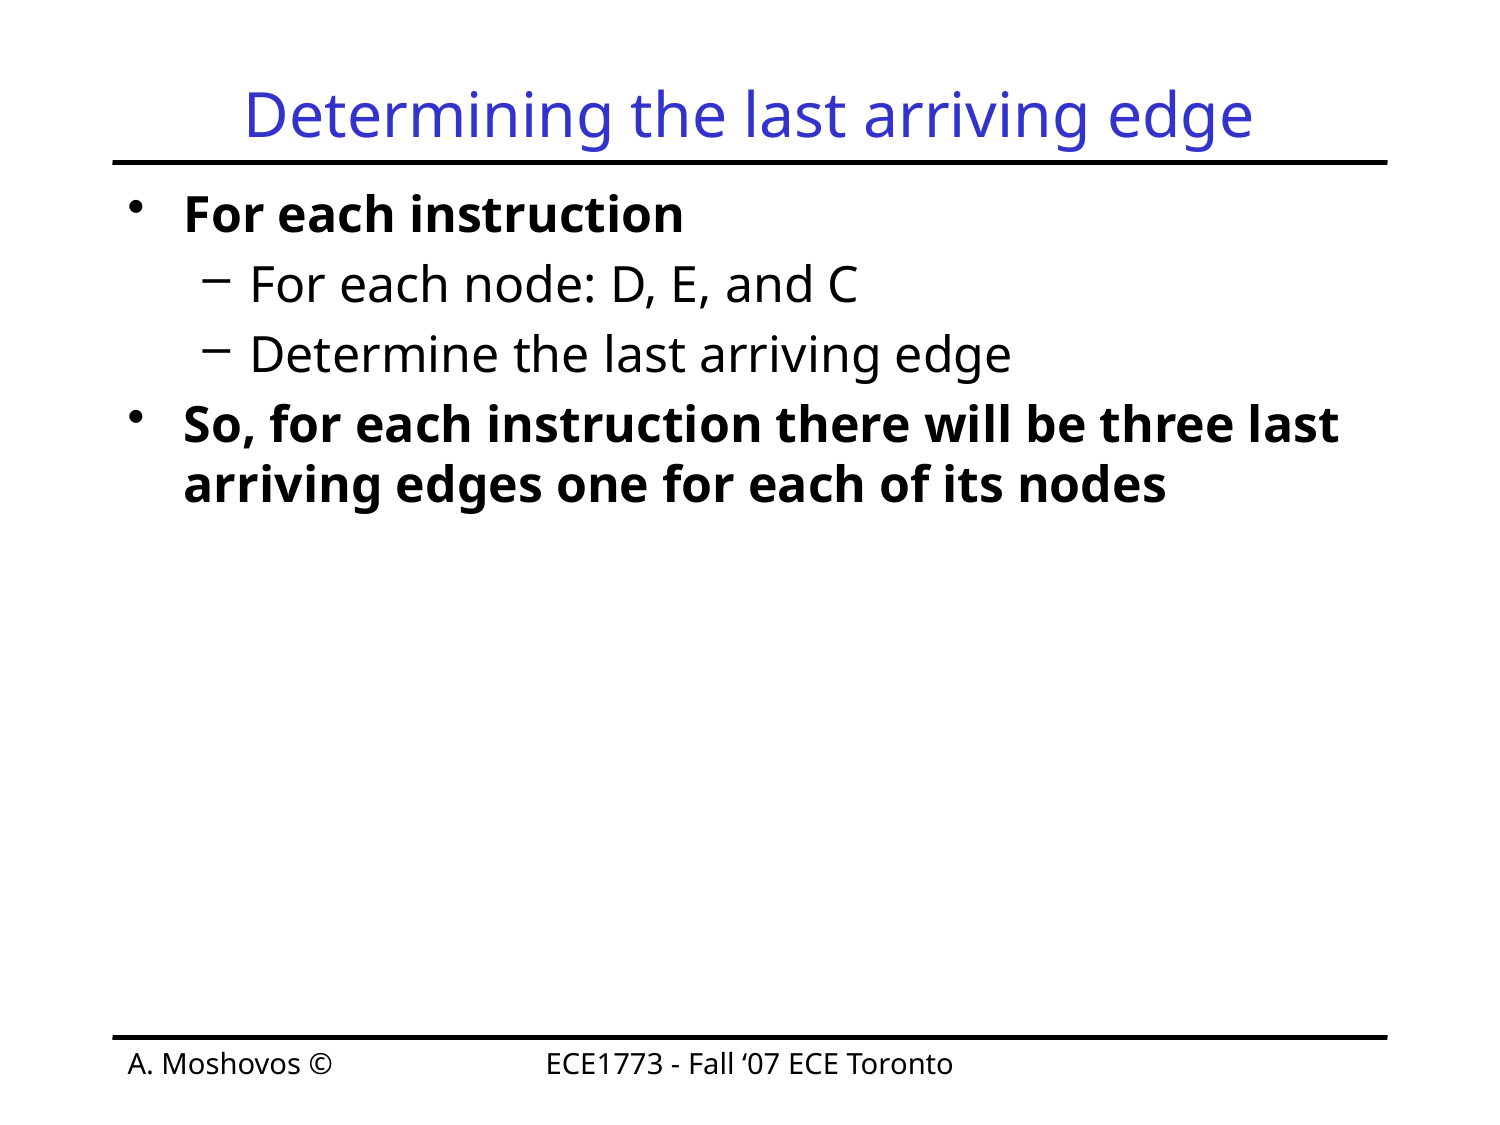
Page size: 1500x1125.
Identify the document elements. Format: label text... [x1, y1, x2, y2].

list For each instruction For each node: D, E, and C Determine the last arriving edge So, for each instruction there will be three last arriving edges one for each of its nodes [112, 174, 1388, 1026]
slide_number A. Moshovos © [112, 1037, 426, 1101]
title Determining the last arriving edge [112, 62, 1388, 163]
footer ECE1773 - Fall ‘07 ECE Toronto [487, 1037, 1013, 1101]
